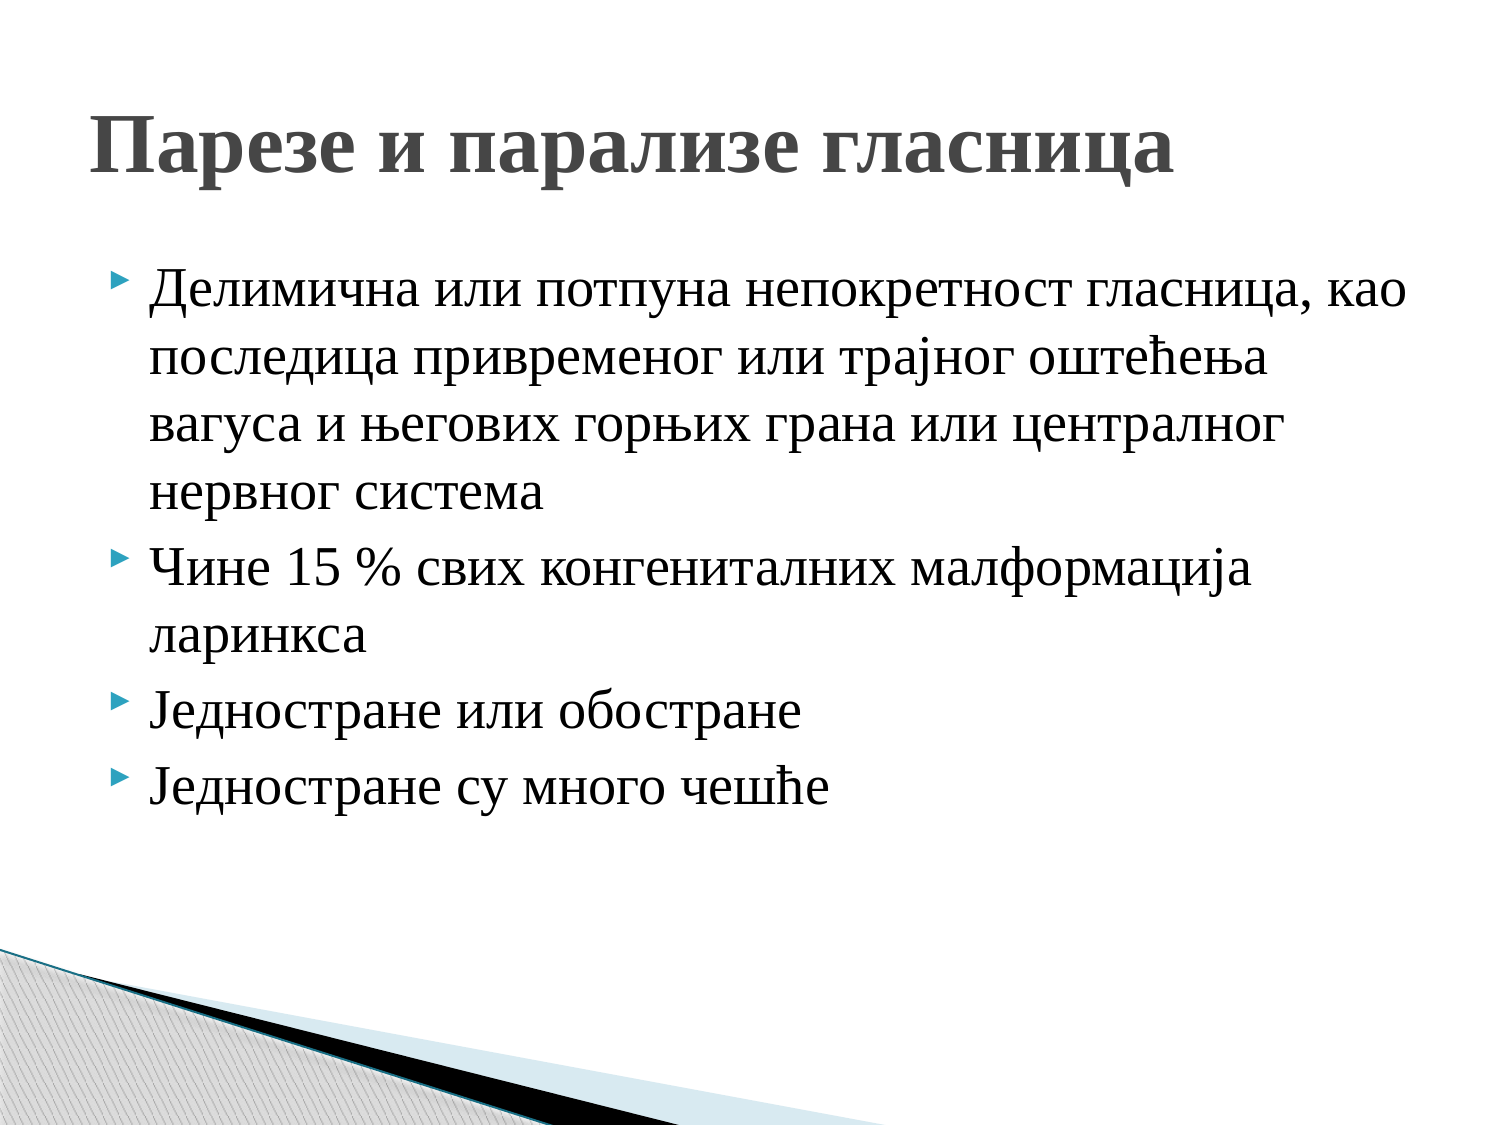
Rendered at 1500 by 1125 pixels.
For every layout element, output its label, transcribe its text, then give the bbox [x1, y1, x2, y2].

title Парезе и парализе гласница [75, 45, 1425, 233]
list Делимична или потпуна непокретност гласница, као последица привременог или трајног оштећења вагуса и његових горњих грана или централног нервног система Чине 15 % свих конгениталних малформација ларинкса Једностране или обостране Једностране су много чешће [75, 243, 1425, 986]
